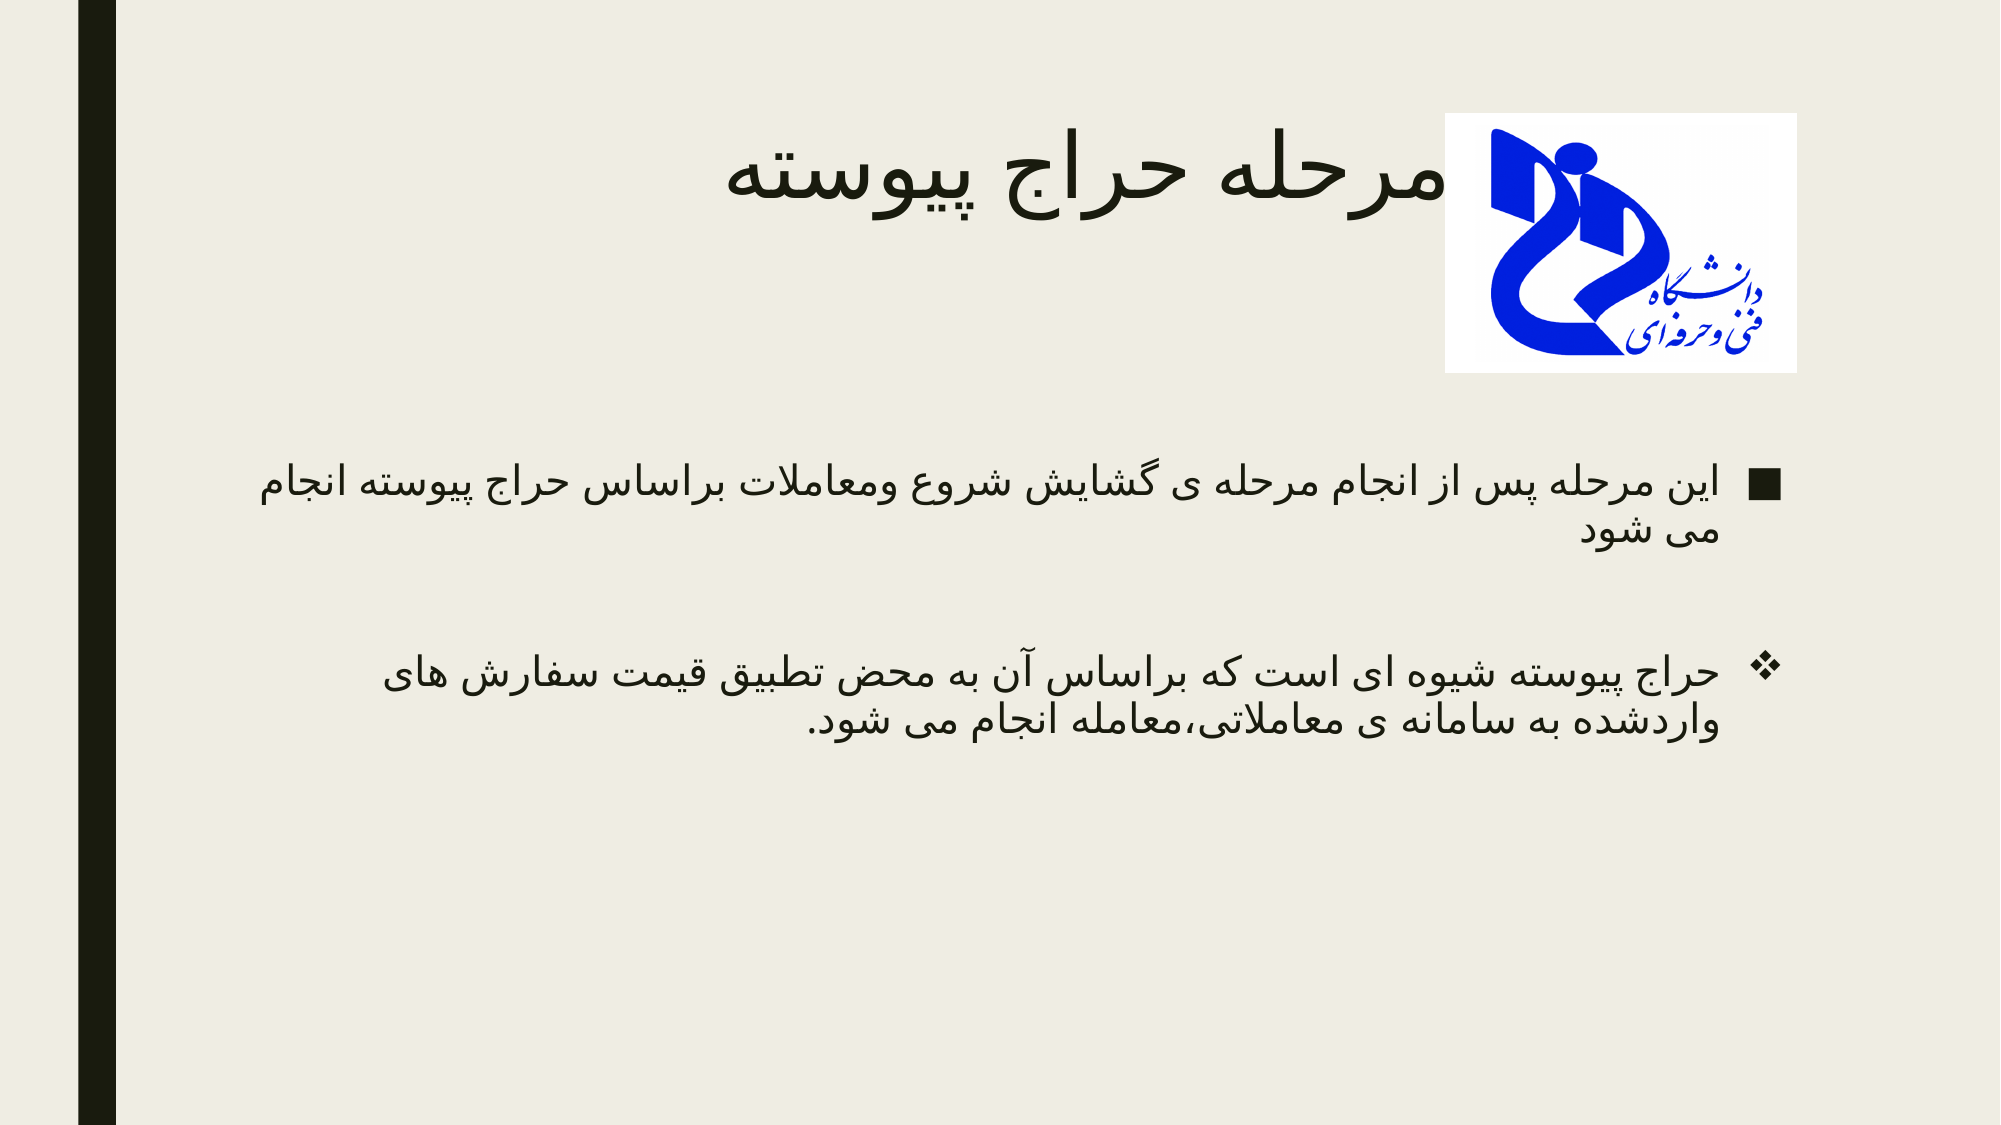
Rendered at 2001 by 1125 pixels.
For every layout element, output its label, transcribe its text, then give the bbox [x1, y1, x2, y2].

picture [1444, 112, 1800, 375]
title مرحله حراج پیوسته [225, 112, 1444, 357]
list این مرحله پس از انجام مرحله ی گشایش شروع ومعاملات براساس حراج پیوسته انجام می شود حراج پیوسته شیوه ای است که براساس آن به محض تطبیق قیمت سفارش های واردشده به سامانه ی معاملاتی،معامله انجام می شود. [225, 375, 1800, 963]
